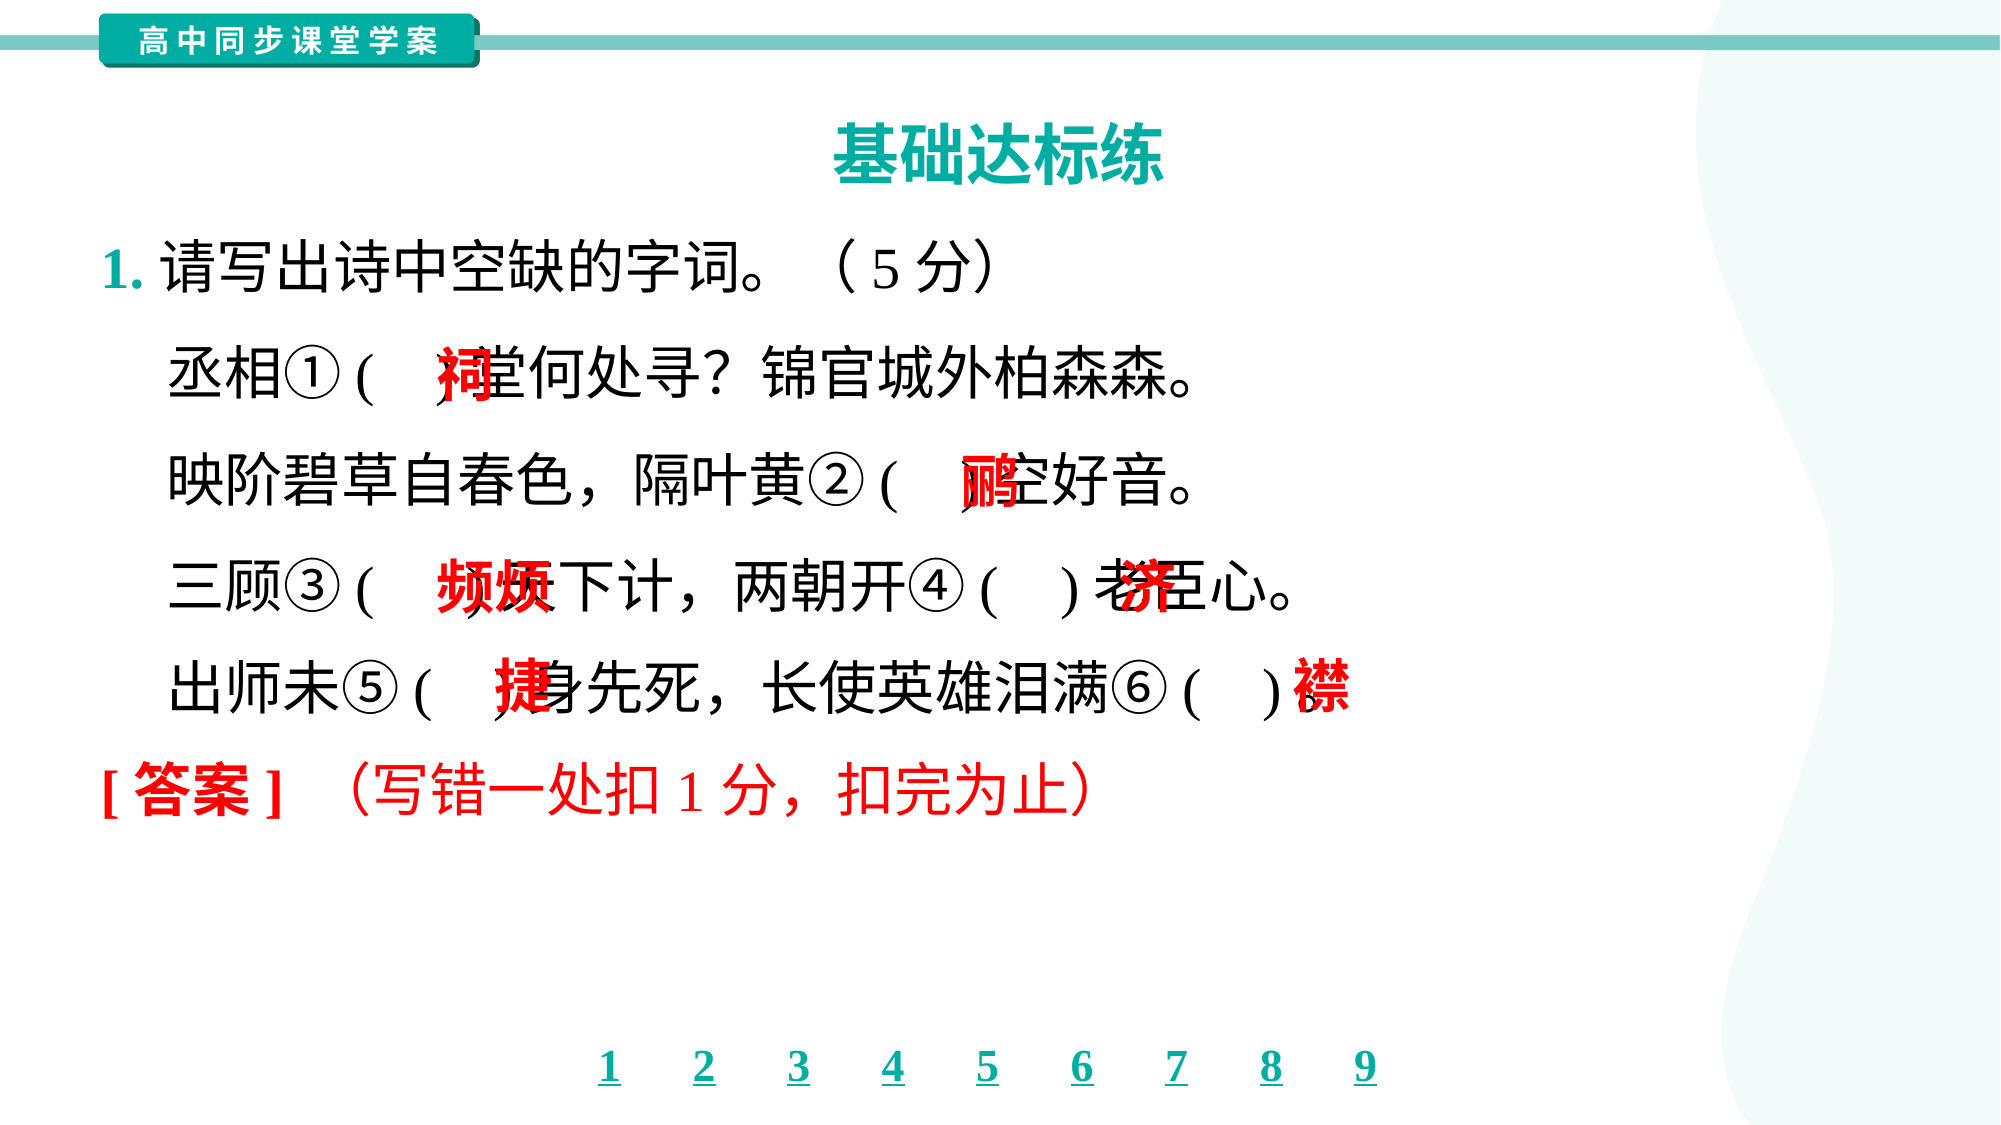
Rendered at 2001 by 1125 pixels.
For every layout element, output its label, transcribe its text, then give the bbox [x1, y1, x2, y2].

text_box 基础达标练 [100, 76, 1899, 193]
text_box 1.请写出诗中空缺的字词。（5分） 丞相①( )堂何处寻？锦官城外柏森森。 映阶碧草自春色，隔叶黄②( )空好音。 三顾③( )天下计，两朝开④( )老臣心。 出师未⑤( )身先死，长使英雄泪满⑥( )。 [100, 193, 1899, 710]
text_box [答案] （写错一处扣1分，扣完为止） [100, 718, 1899, 811]
text_box 鹂 [939, 407, 1041, 502]
text_box 祠 [414, 301, 516, 396]
picture [0, 0, 2000, 1125]
text_box 济 [1096, 513, 1198, 608]
text_box 捷 [473, 616, 575, 708]
text_box 频烦 [414, 513, 575, 608]
text_box 襟 [1271, 616, 1373, 708]
